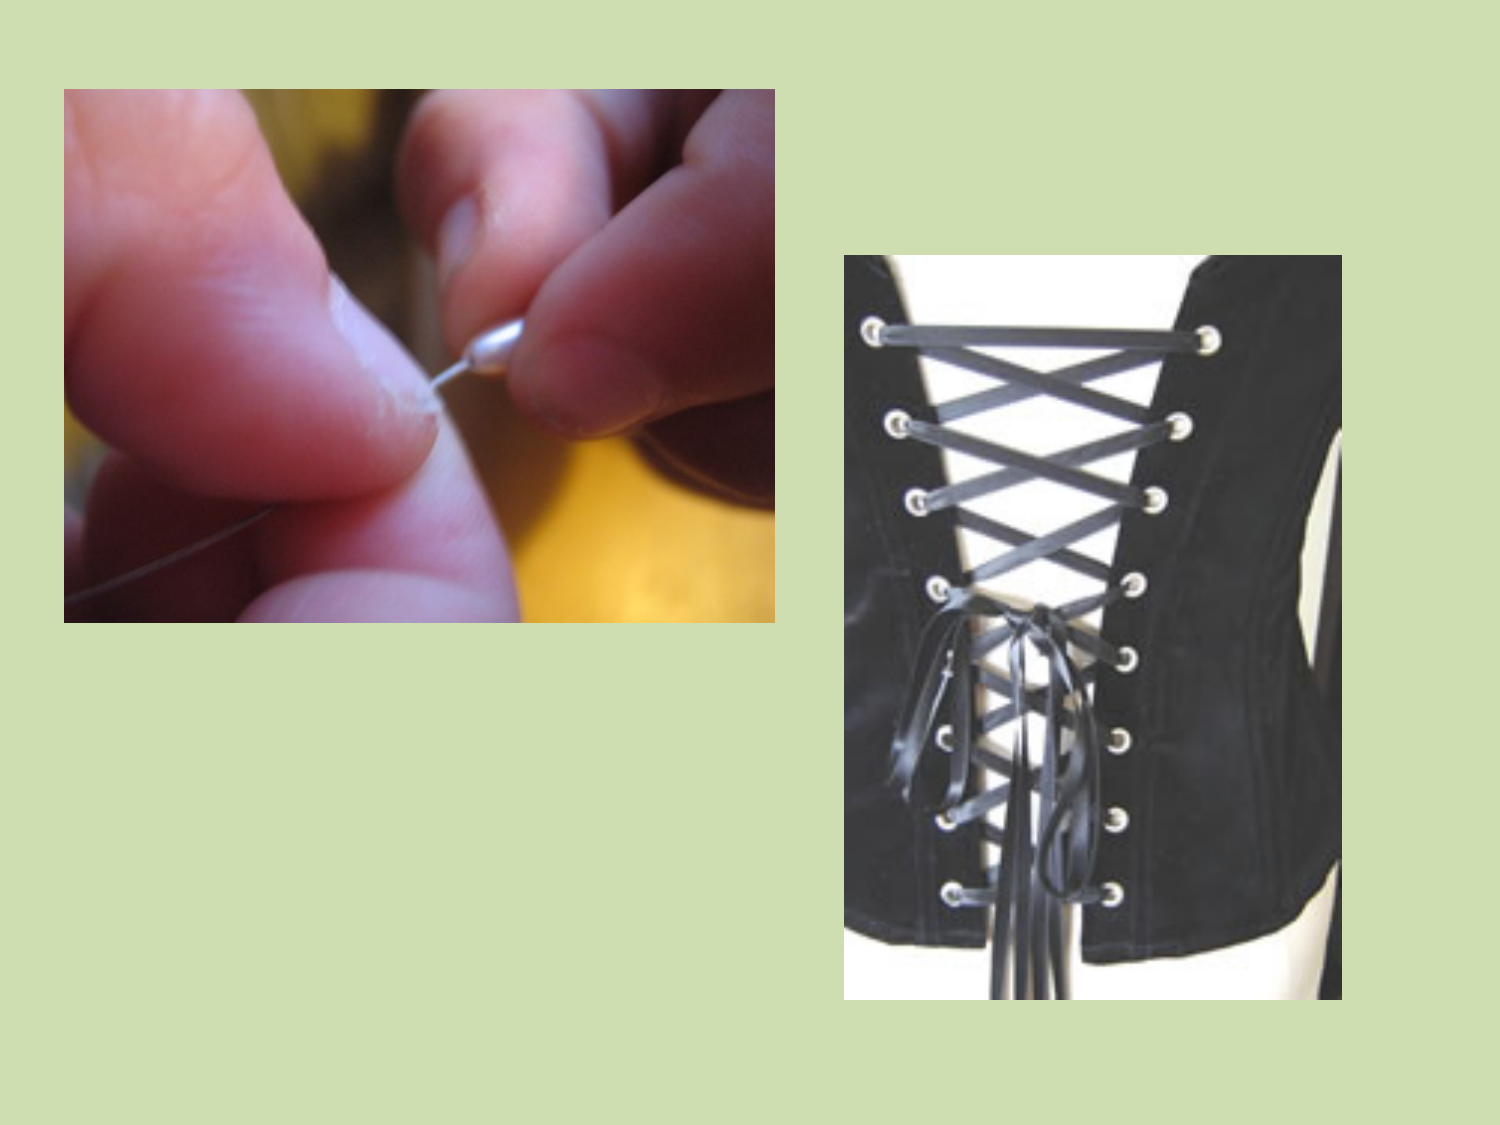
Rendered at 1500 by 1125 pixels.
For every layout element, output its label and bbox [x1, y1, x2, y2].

picture [844, 255, 1342, 1000]
picture [64, 89, 775, 623]
